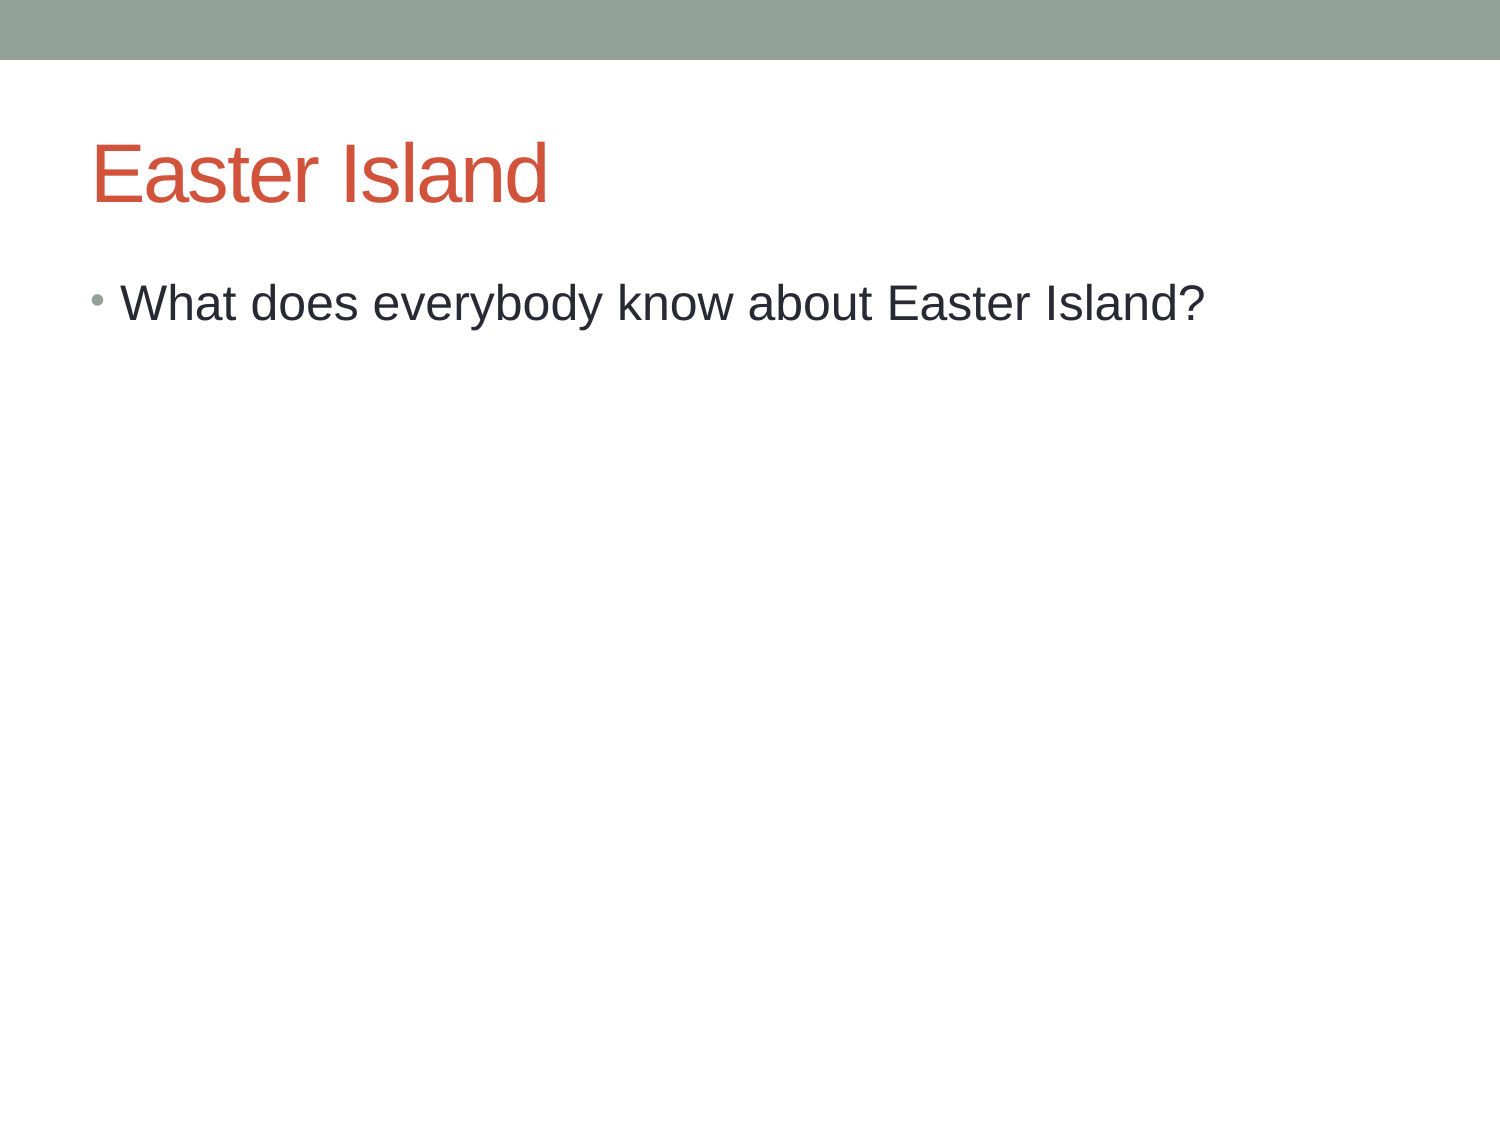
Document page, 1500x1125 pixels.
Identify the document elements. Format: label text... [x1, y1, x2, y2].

list What does everybody know about Easter Island? [74, 262, 1426, 1063]
title Easter Island [75, 87, 1425, 250]
